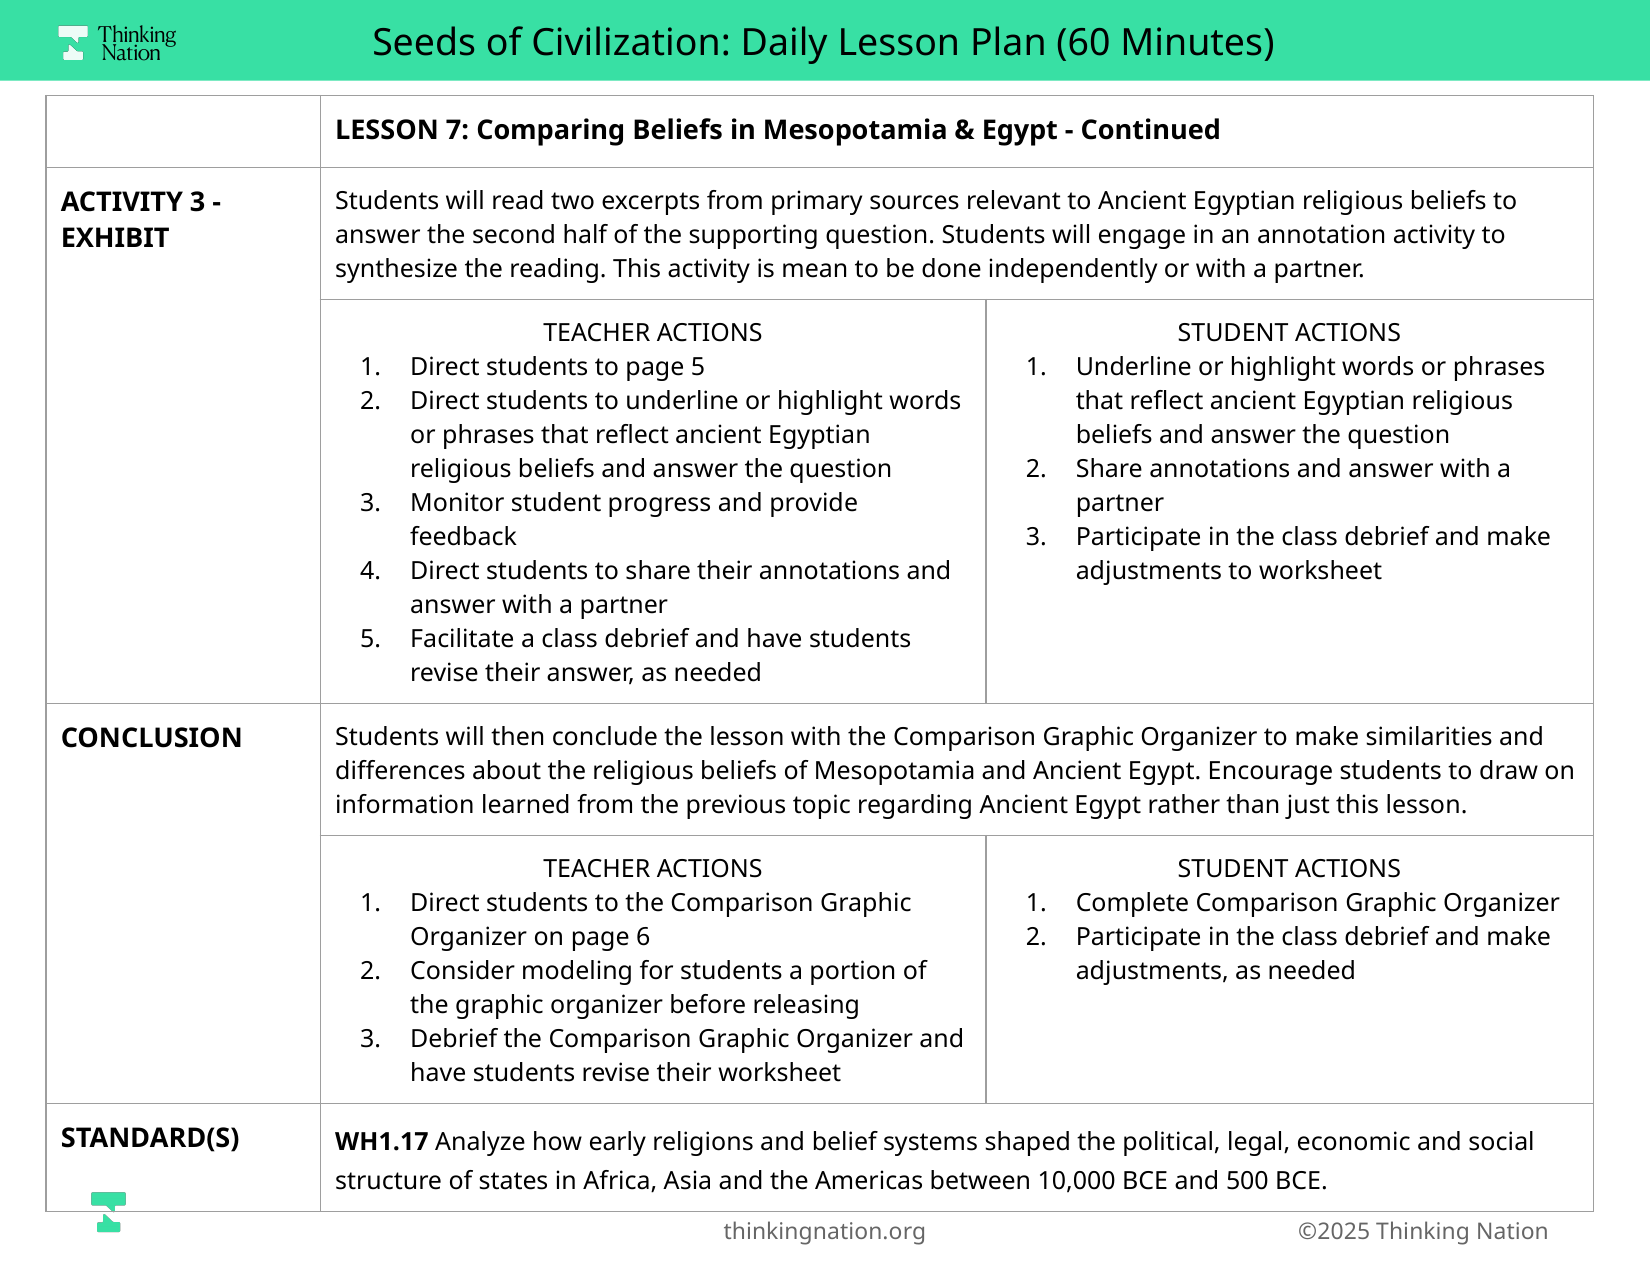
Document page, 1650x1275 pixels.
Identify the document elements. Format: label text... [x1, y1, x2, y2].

table_cell TEACHER ACTIONS Direct students to page 5 Direct students to underline or highlight words or phrases that reflect ancient Egyptian religious beliefs and answer the question Monitor student progress and provide feedback Direct students to share their annotations and answer with a partner Facilitate a class debrief and have students revise their answer, as needed [321, 300, 985, 703]
table_cell Students will read two excerpts from primary sources relevant to Ancient Egyptian religious beliefs to answer the second half of the supporting question. Students will engage in an annotation activity to synthesize the reading. This activity is mean to be done independently or with a partner. [321, 168, 1593, 299]
table_cell CONCLUSION [47, 704, 320, 1103]
table_cell STUDENT ACTIONS Complete Comparison Graphic Organizer Participate in the class debrief and make adjustments, as needed [987, 836, 1593, 1103]
table_cell STANDARD(S) [47, 1104, 320, 1211]
table_cell Students will then conclude the lesson with the Comparison Graphic Organizer to make similarities and differences about the religious beliefs of Mesopotamia and Ancient Egypt. Encourage students to draw on information learned from the previous topic regarding Ancient Egypt rather than just this lesson. [321, 704, 1593, 835]
table_header LESSON 7: Comparing Beliefs in Mesopotamia & Egypt - Continued [321, 96, 1593, 167]
text_box Seeds of Civilization: Daily Lesson Plan (60 Minutes) [0, 0, 1650, 81]
table_cell STUDENT ACTIONS Underline or highlight words or phrases that reflect ancient Egyptian religious beliefs and answer the question Share annotations and answer with a partner Participate in the class debrief and make adjustments to worksheet [987, 300, 1593, 703]
table_header [47, 96, 320, 167]
text_box thinkingnation.org [629, 1212, 1021, 1240]
table_cell ACTIVITY 3 - EXHIBIT [47, 168, 320, 703]
table_cell TEACHER ACTIONS Direct students to the Comparison Graphic Organizer on page 6 Consider modeling for students a portion of the graphic organizer before releasing Debrief the Comparison Graphic Organizer and have students revise their worksheet [321, 836, 985, 1103]
table_cell WH1.17 Analyze how early religions and belief systems shaped the political, legal, economic and social structure of states in Africa, Asia and the Americas between 10,000 BCE and 500 BCE. [321, 1104, 1593, 1211]
text_box ©2025 Thinking Nation [1174, 1212, 1566, 1240]
picture [45, 14, 180, 85]
picture [80, 1184, 136, 1240]
